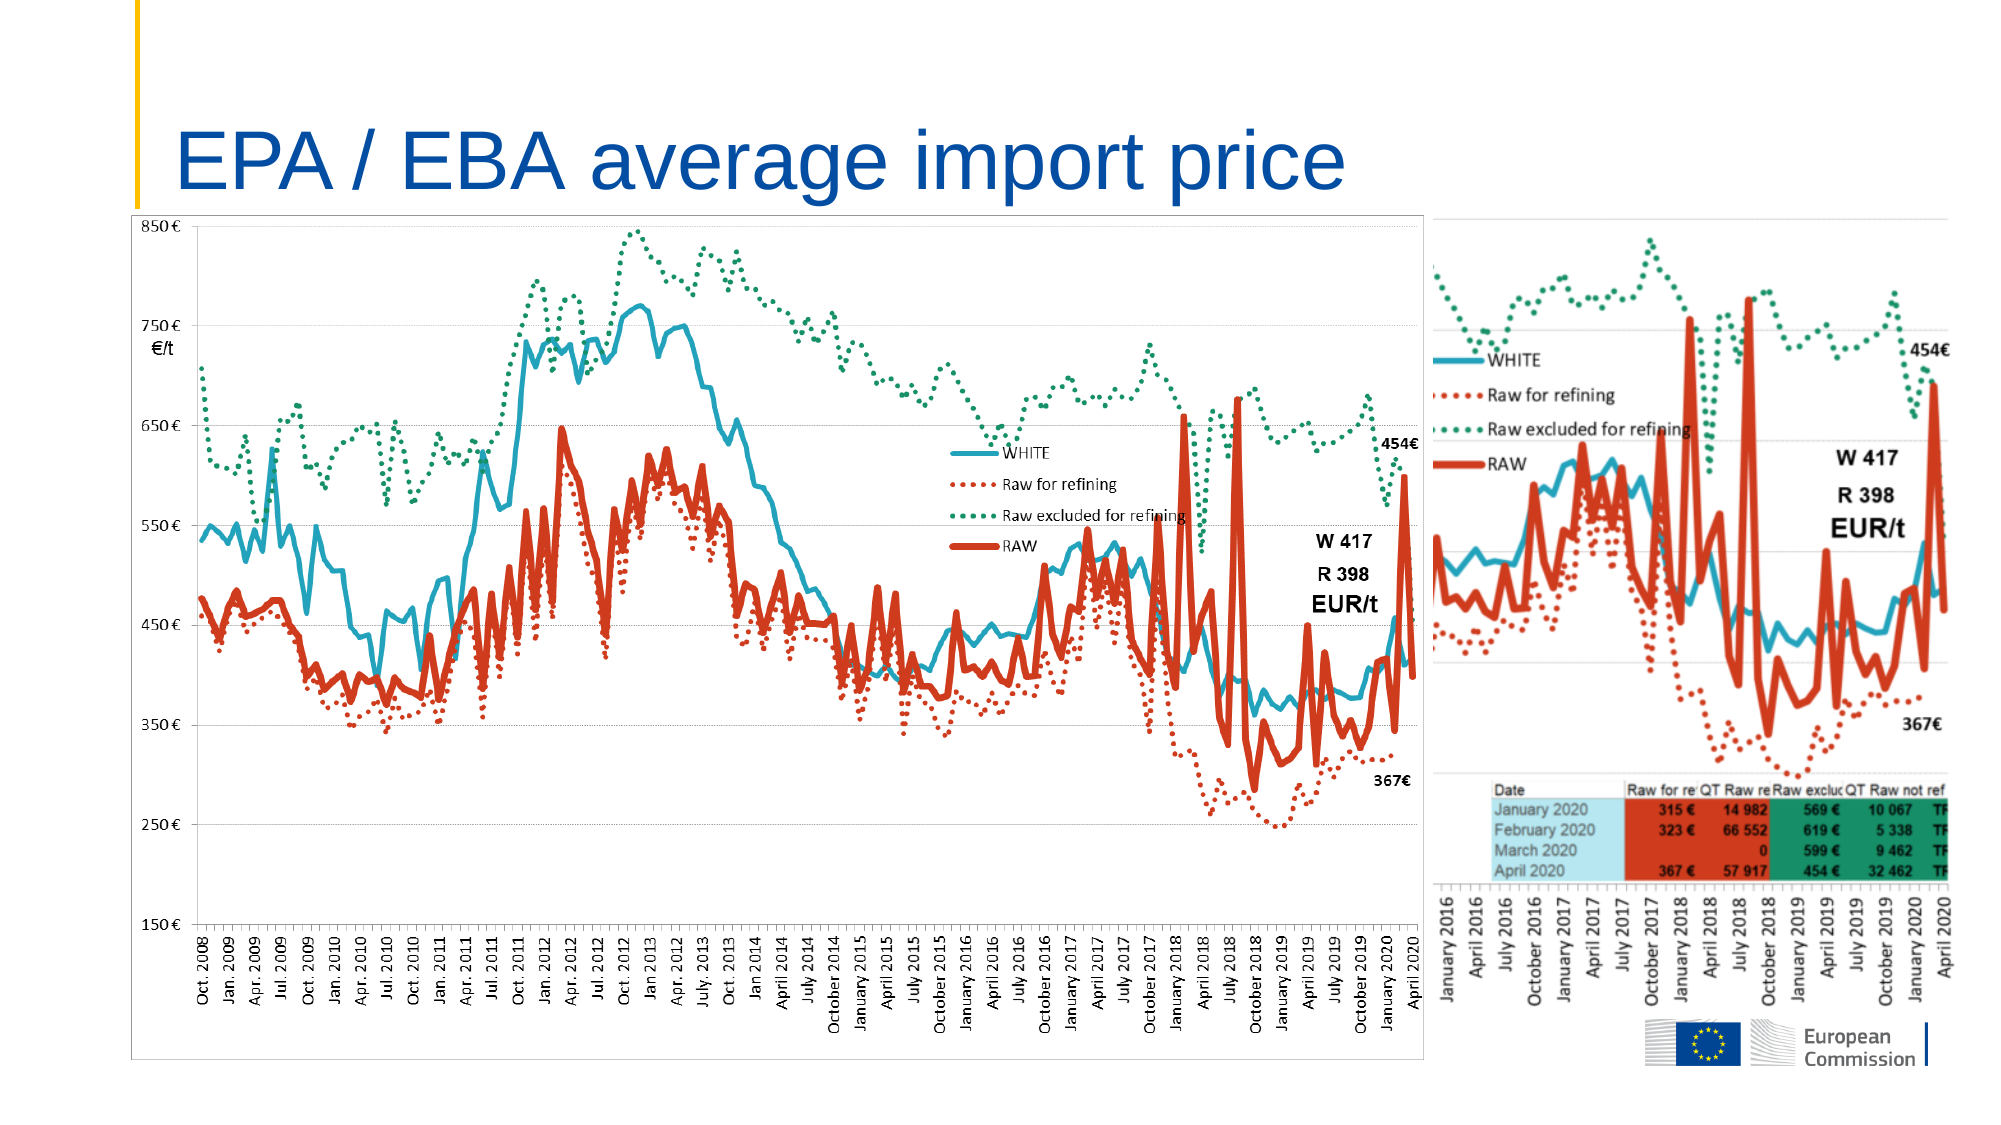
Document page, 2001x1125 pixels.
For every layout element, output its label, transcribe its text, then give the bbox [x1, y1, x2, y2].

picture [131, 214, 1424, 1060]
picture [1432, 215, 1956, 1066]
title EPA / EBA average import price [159, 79, 1885, 208]
